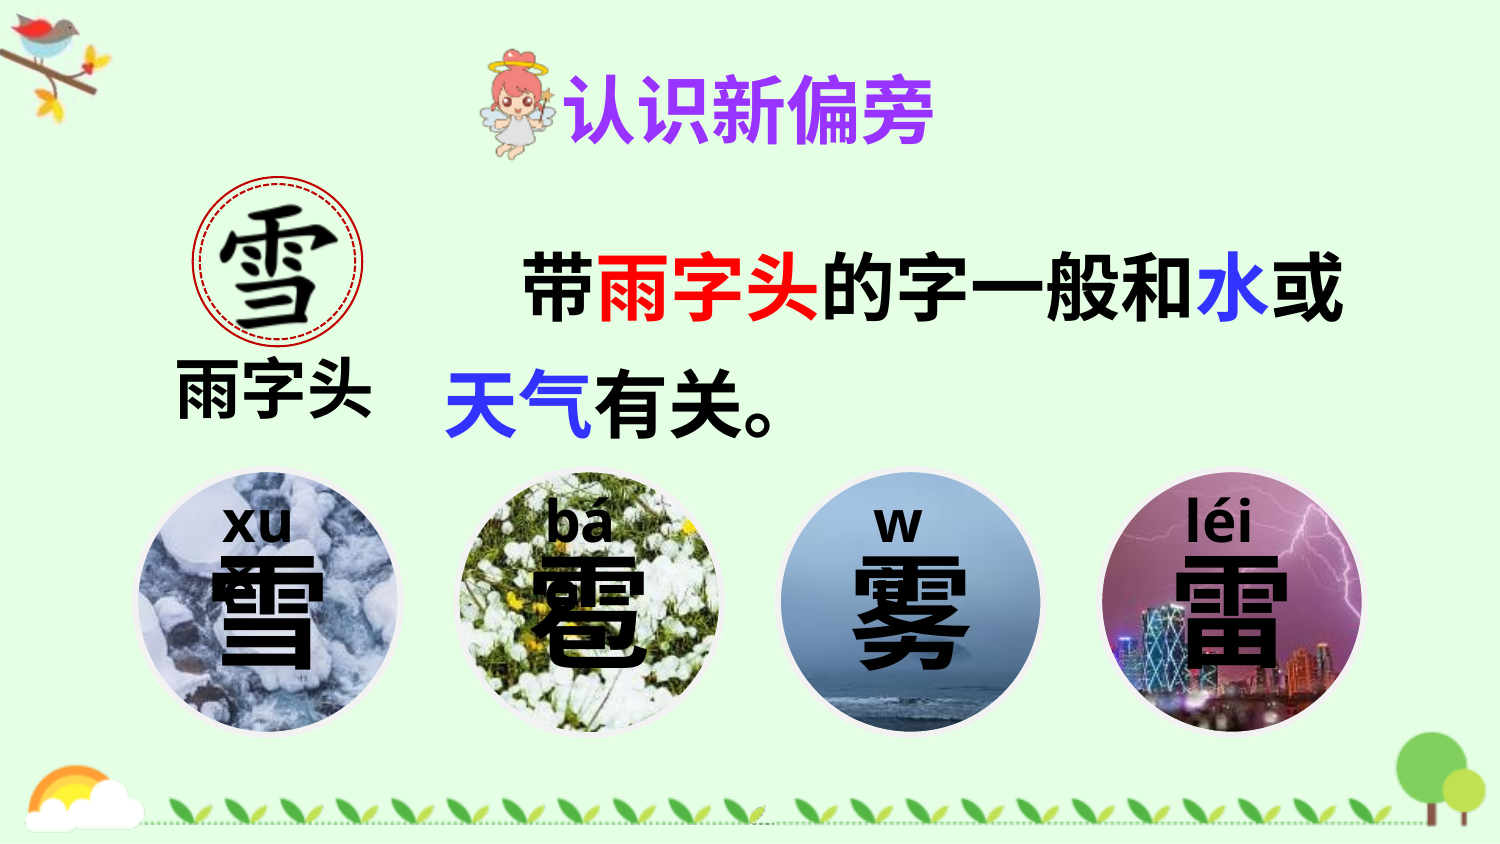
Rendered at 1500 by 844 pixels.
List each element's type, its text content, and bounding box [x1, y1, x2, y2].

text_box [190, 477, 346, 694]
picture [456, 469, 723, 736]
text_box 带雨字头的字一般和水或天气有关。 [428, 205, 1374, 455]
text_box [511, 477, 667, 694]
picture [3, 469, 1500, 844]
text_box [474, 43, 954, 166]
picture [135, 469, 401, 735]
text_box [833, 477, 988, 694]
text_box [1154, 477, 1310, 694]
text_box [159, 177, 396, 436]
picture [0, 0, 159, 150]
